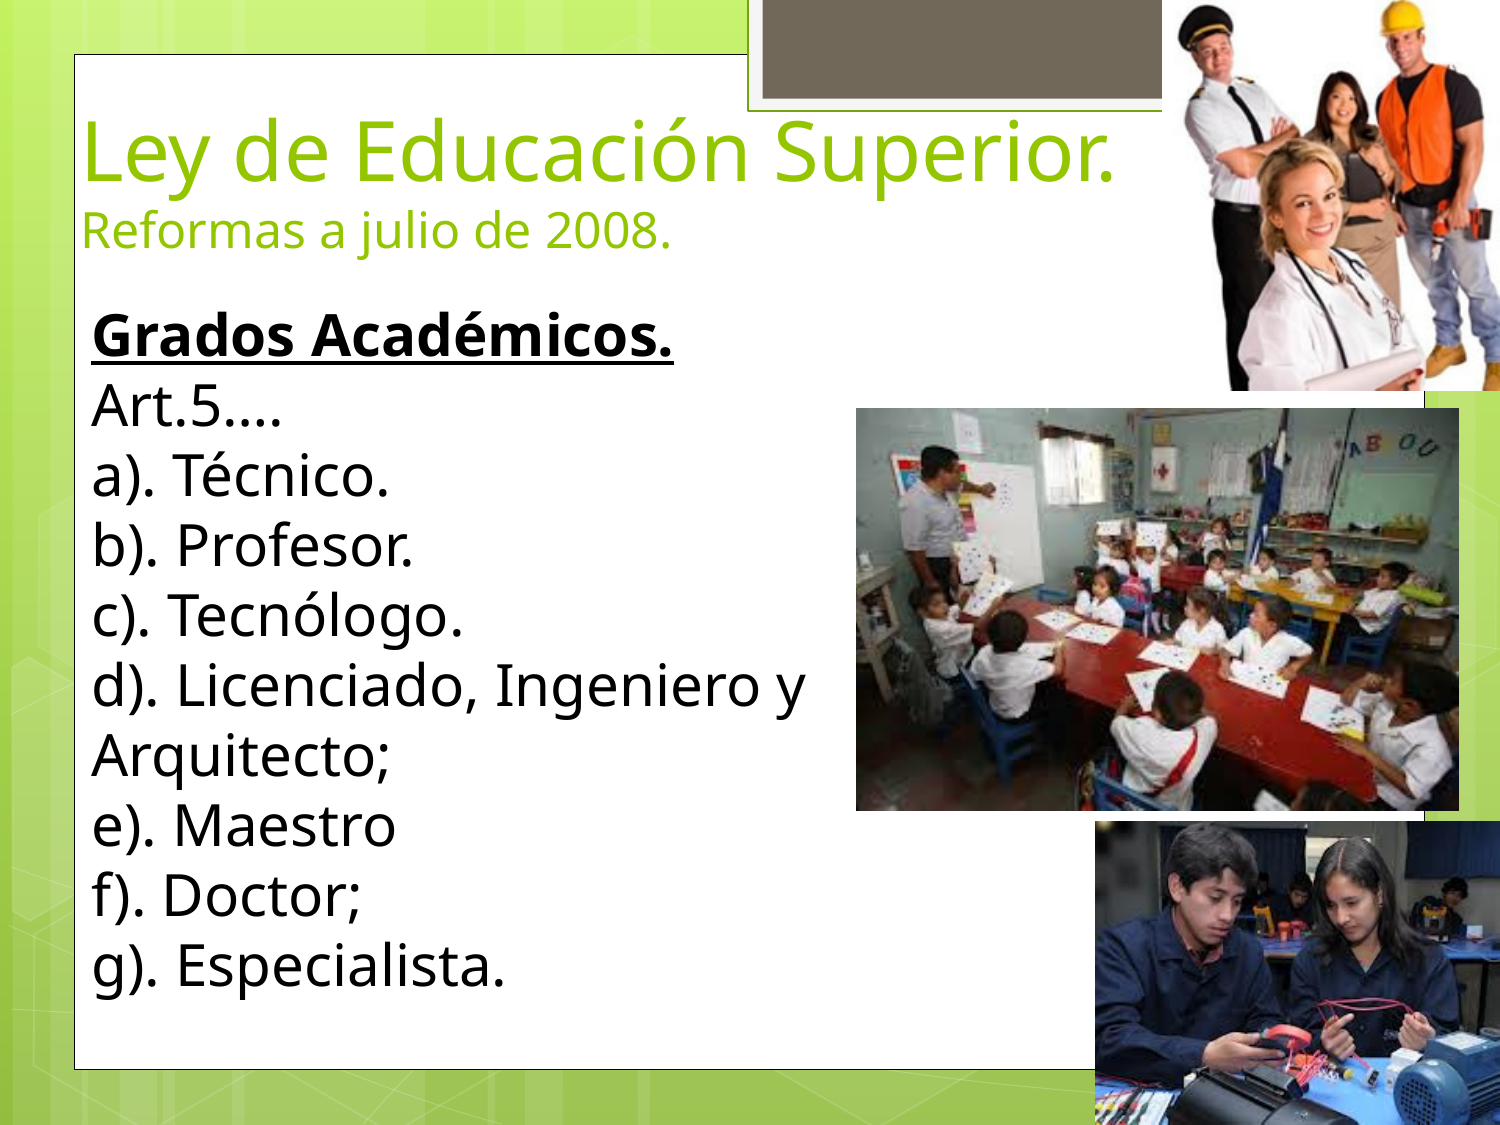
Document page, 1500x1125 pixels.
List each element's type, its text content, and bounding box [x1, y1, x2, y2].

picture [856, 408, 1459, 811]
picture [1162, 0, 1500, 391]
picture [1095, 821, 1500, 1125]
text_box Grados Académicos. Art.5…. a). Técnico. b). Profesor. c). Tecnólogo. d). Licenciado, Ingeniero y Arquitecto; e). Maestro f). Doctor; g). Especialista. [76, 290, 1081, 1006]
title Ley de Educación Superior. Reformas a julio de 2008. [64, 78, 1156, 266]
